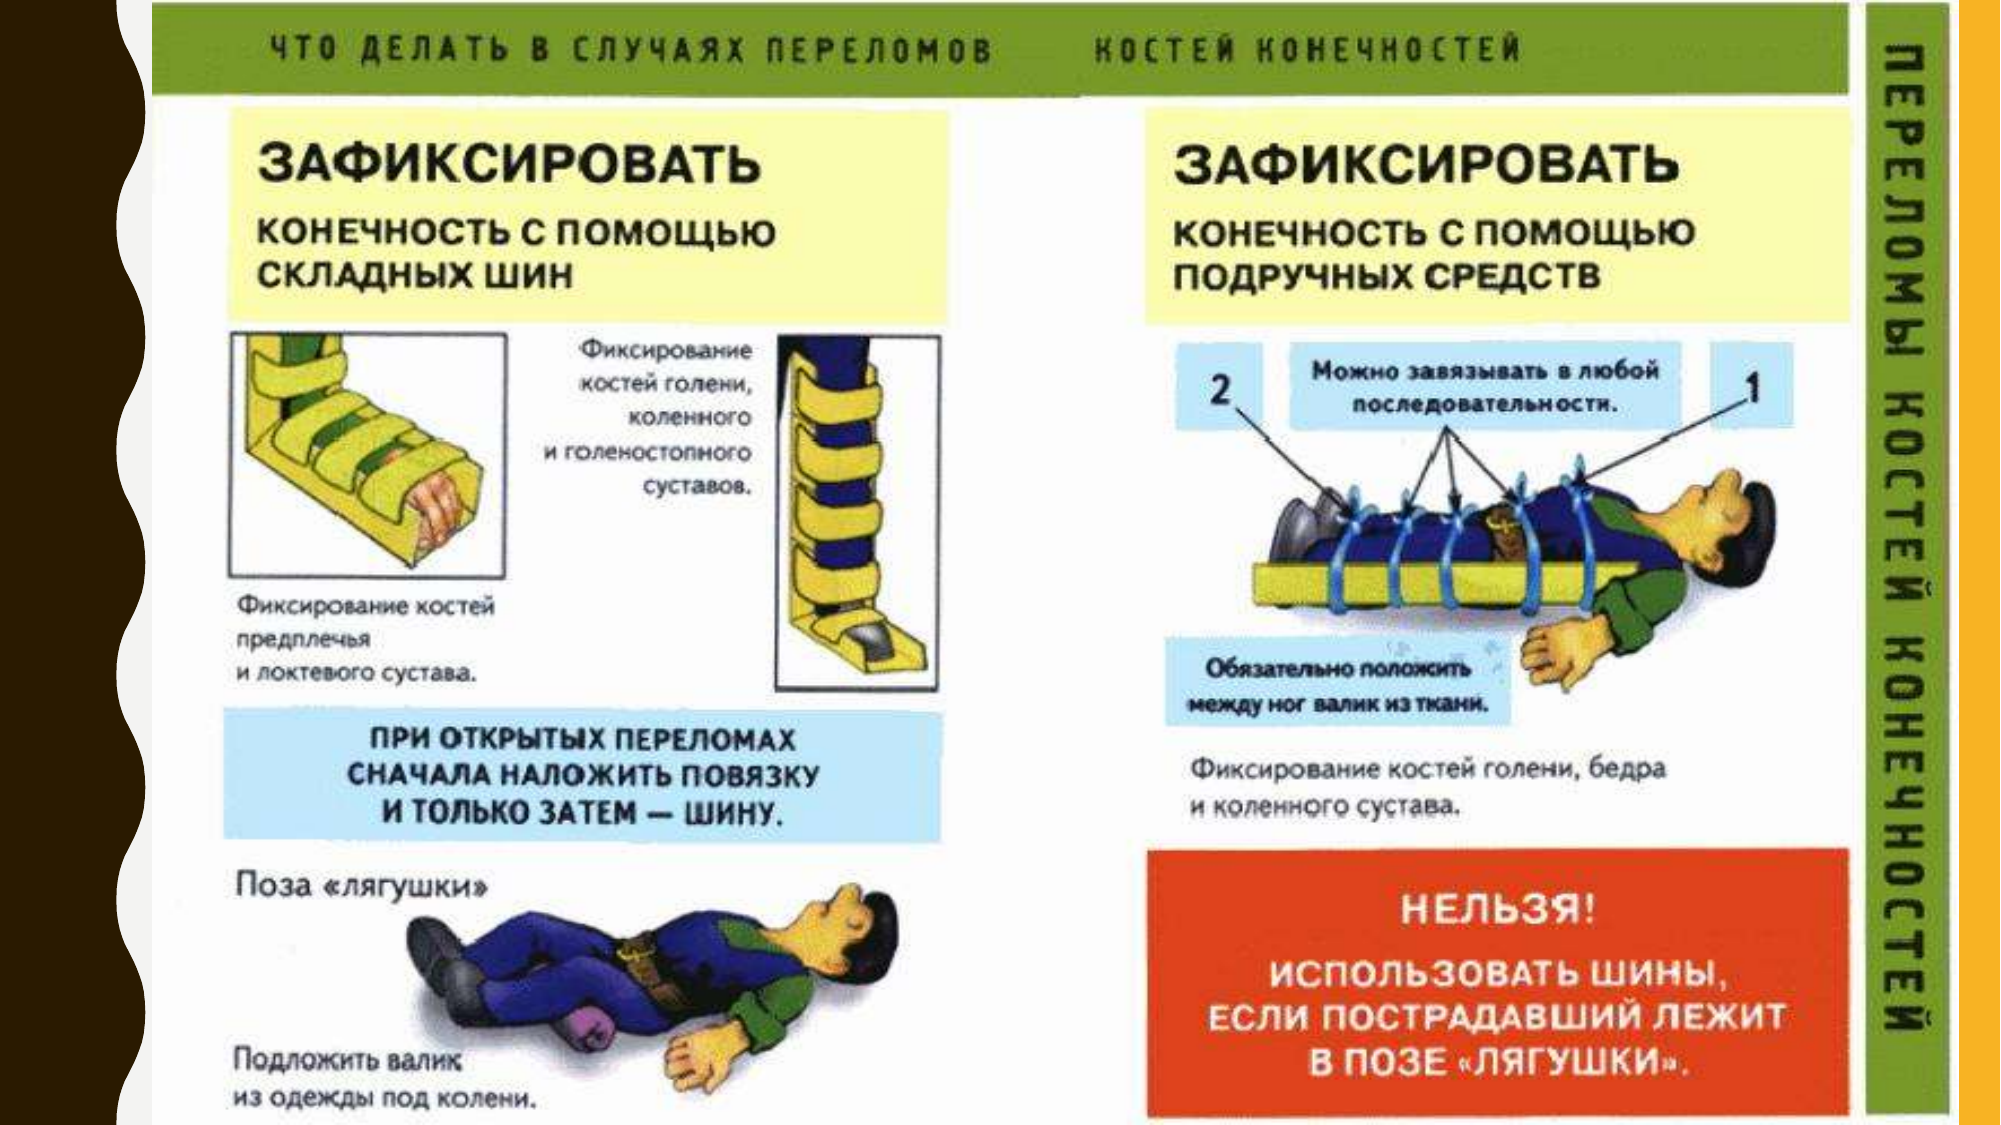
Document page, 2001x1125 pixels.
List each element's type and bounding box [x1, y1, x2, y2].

list [152, 0, 1959, 1125]
